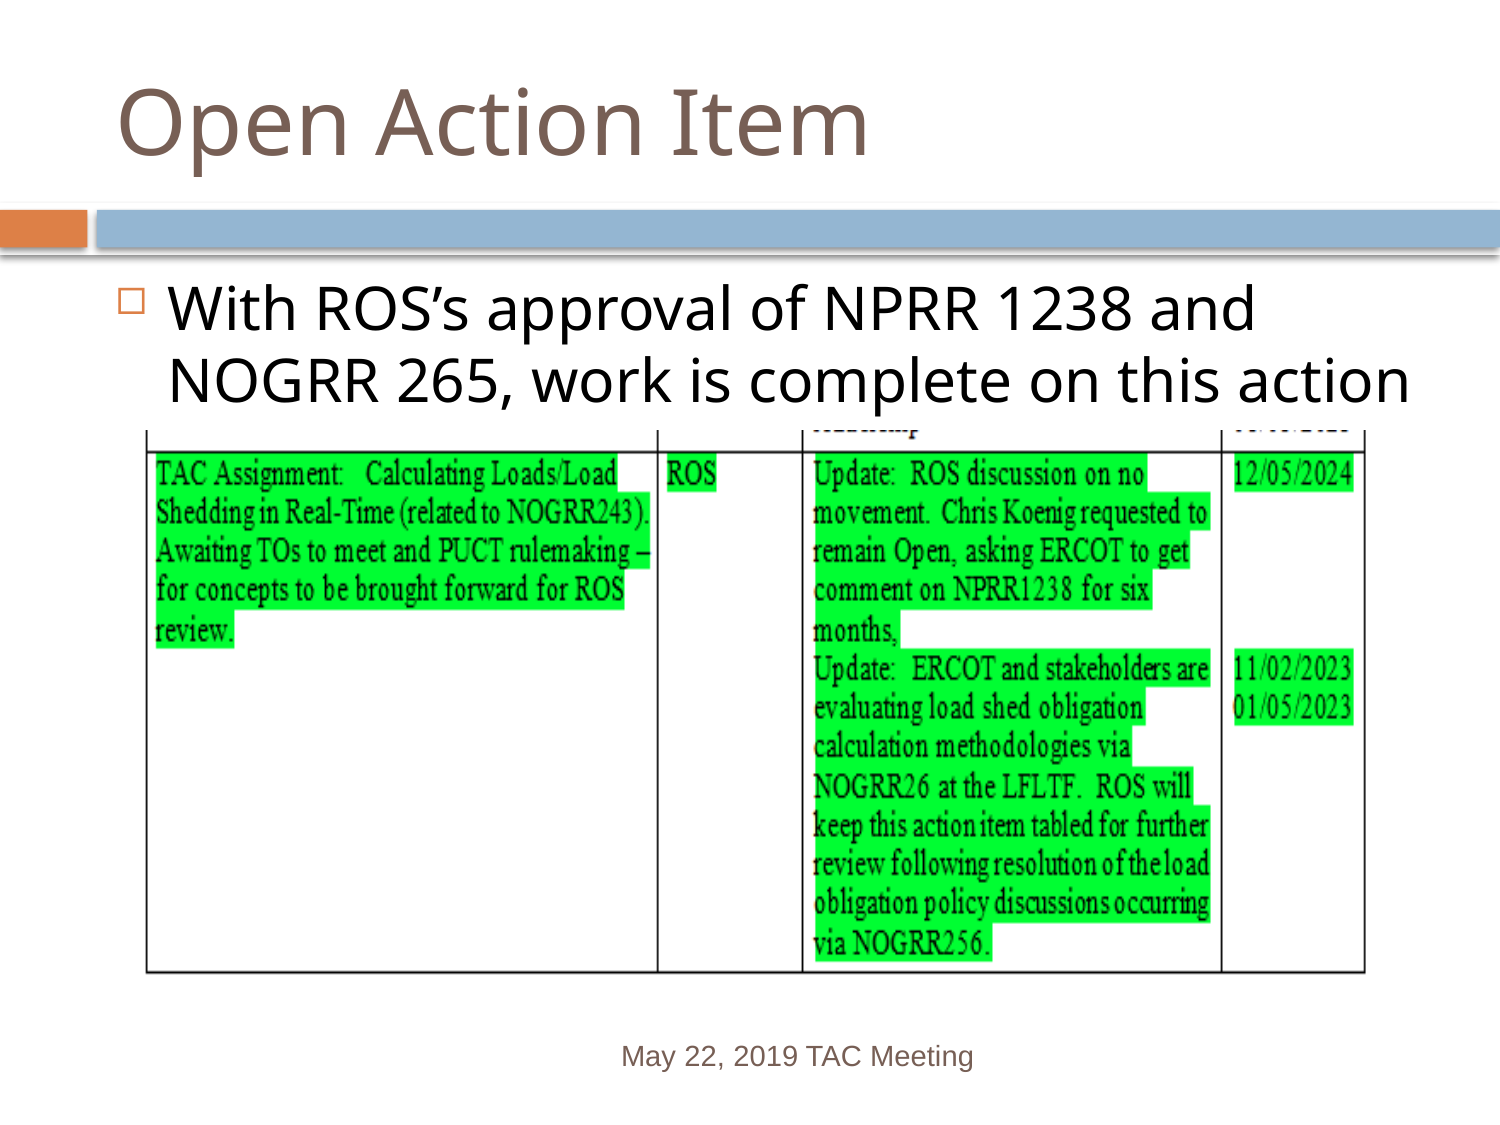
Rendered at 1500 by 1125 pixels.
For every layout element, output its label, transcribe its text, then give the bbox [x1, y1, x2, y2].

footer May 22, 2019 TAC Meeting [99, 1025, 990, 1085]
picture [124, 430, 1400, 984]
list With ROS’s approval of NPRR 1238 and NOGRR 265, work is complete on this action item [100, 262, 1439, 1001]
title Open Action Item [100, 37, 1439, 201]
